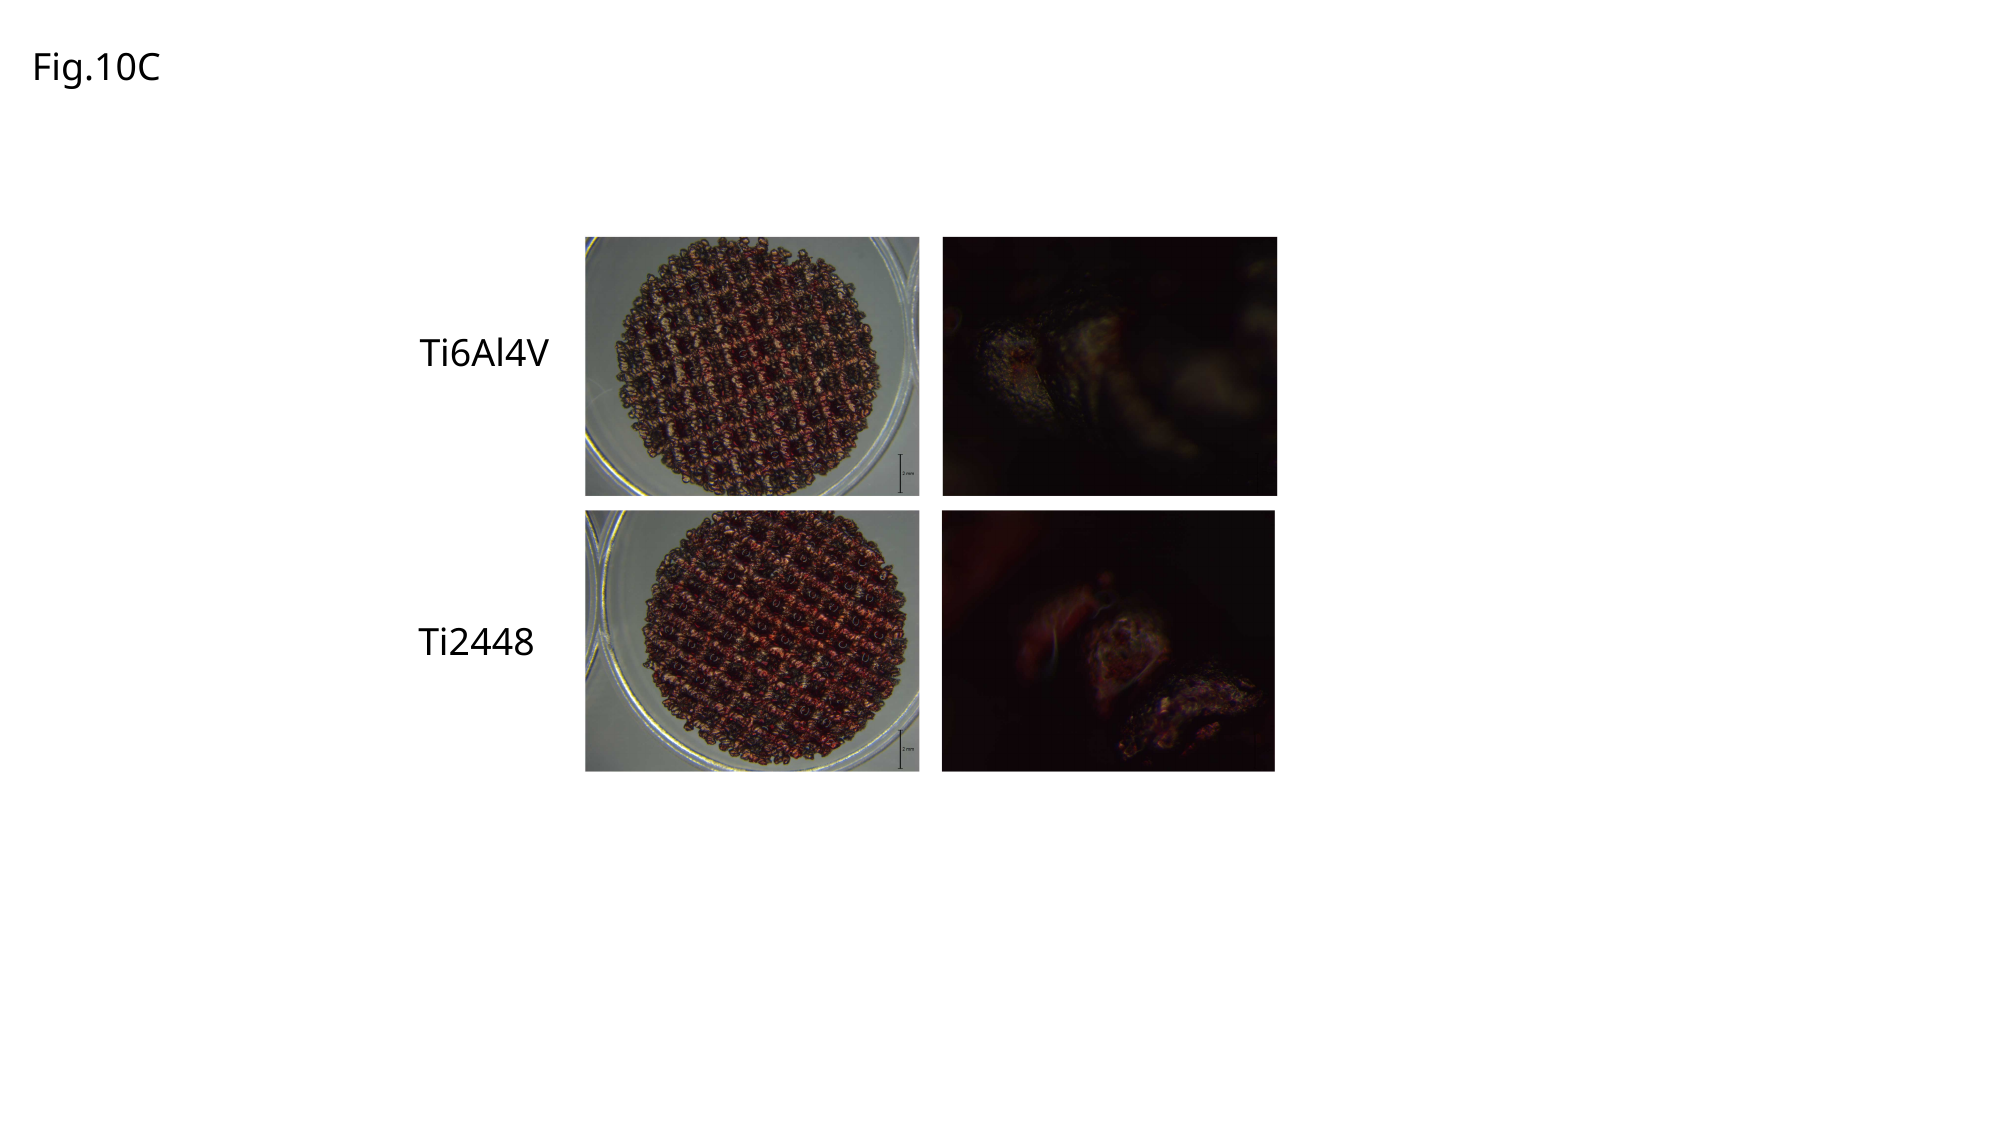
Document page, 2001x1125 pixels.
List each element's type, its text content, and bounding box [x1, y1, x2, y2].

text_box Fig.10C [17, 35, 176, 96]
picture [584, 235, 920, 497]
picture [942, 235, 1278, 497]
text_box Ti2448 [403, 610, 550, 670]
text_box Ti6Al4V [404, 321, 565, 381]
picture [584, 510, 920, 772]
picture [939, 510, 1276, 772]
